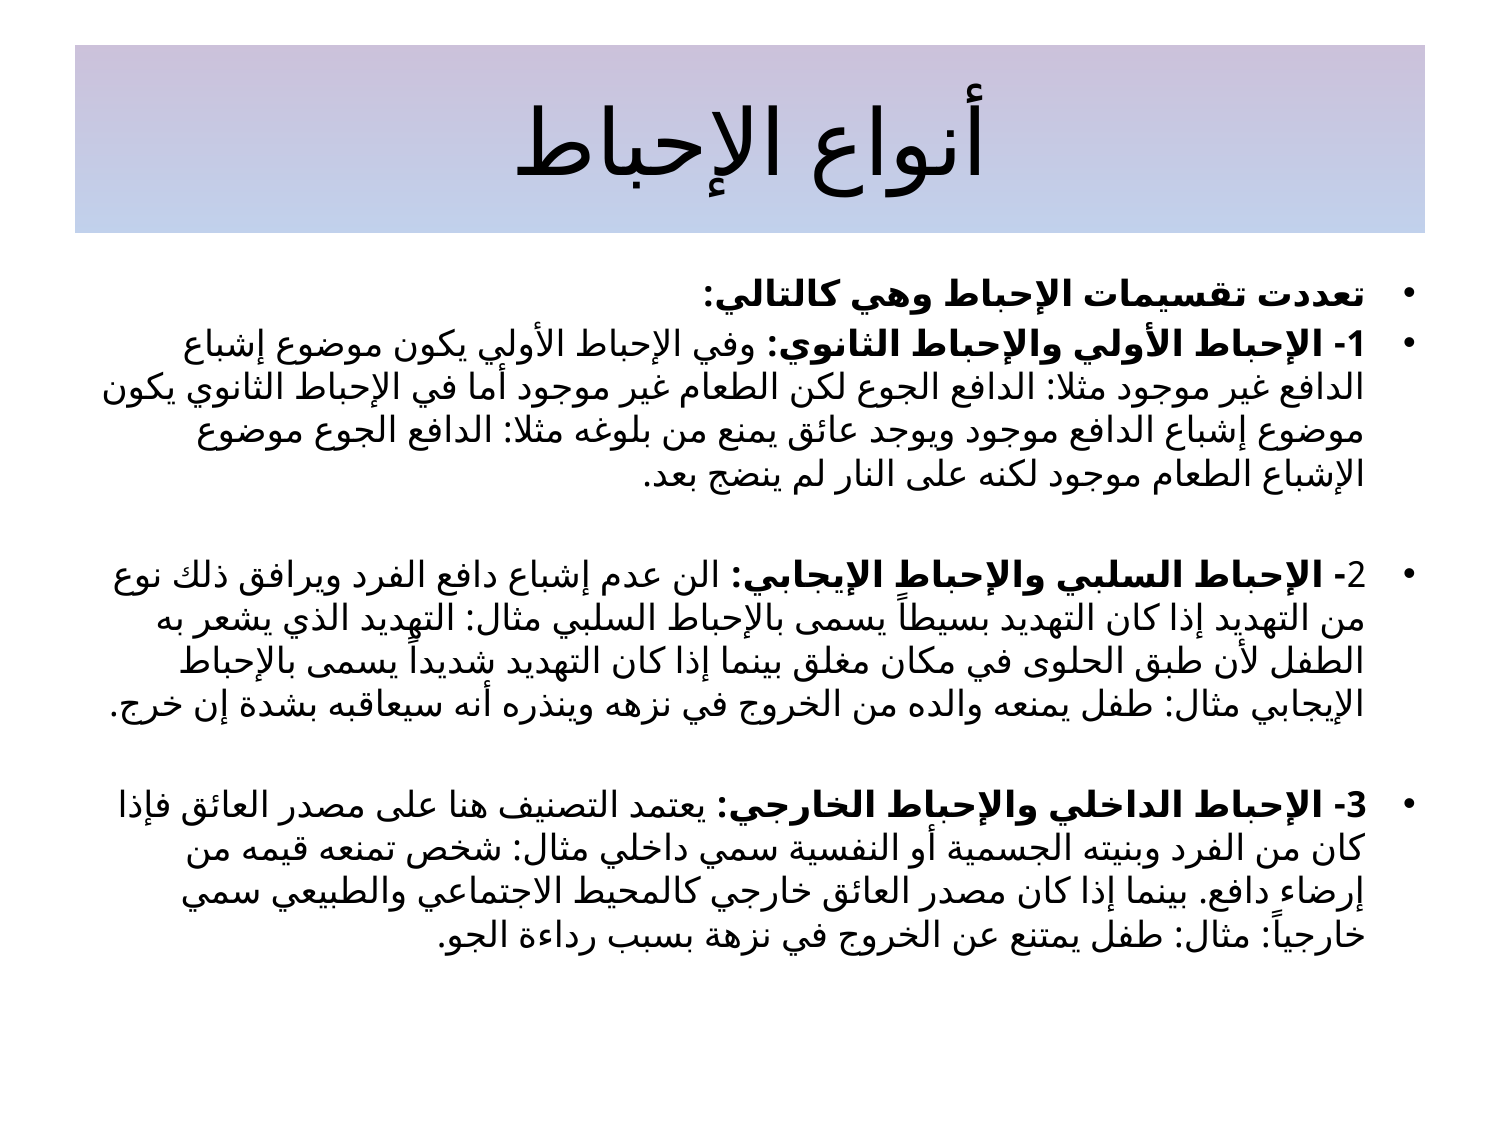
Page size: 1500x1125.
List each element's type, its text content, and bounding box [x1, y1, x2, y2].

list تعددت تقسيمات الإحباط وهي كالتالي: 1- الإحباط الأولي والإحباط الثانوي: وفي الإحباط الأولي يكون موضوع إشباع الدافع غير موجود مثلا: الدافع الجوع لكن الطعام غير موجود أما في الإحباط الثانوي يكون موضوع إشباع الدافع موجود ويوجد عائق يمنع من بلوغه مثلا: الدافع الجوع موضوع الإشباع الطعام موجود لكنه على النار لم ينضج بعد. 2- الإحباط السلبي والإحباط الإيجابي: الن عدم إشباع دافع الفرد ويرافق ذلك نوع من التهديد إذا كان التهديد بسيطاً يسمى بالإحباط السلبي مثال: التهديد الذي يشعر به الطفل لأن طبق الحلوى في مكان مغلق بينما إذا كان التهديد شديداً يسمى بالإحباط الإيجابي مثال: طفل يمنعه والده من الخروج في نزهه وينذره أنه سيعاقبه بشدة إن خرج. 3- الإحباط الداخلي والإحباط الخارجي: يعتمد التصنيف هنا على مصدر العائق فإذا كان من الفرد وبنيته الجسمية أو النفسية سمي داخلي مثال: شخص تمنعه قيمه من إرضاء دافع. بينما إذا كان مصدر العائق خارجي كالمحيط الاجتماعي والطبيعي سمي خارجياً: مثال: طفل يمتنع عن الخروج في نزهة بسبب رداءة الجو. [75, 262, 1425, 1005]
title أنواع الإحباط [75, 45, 1425, 233]
